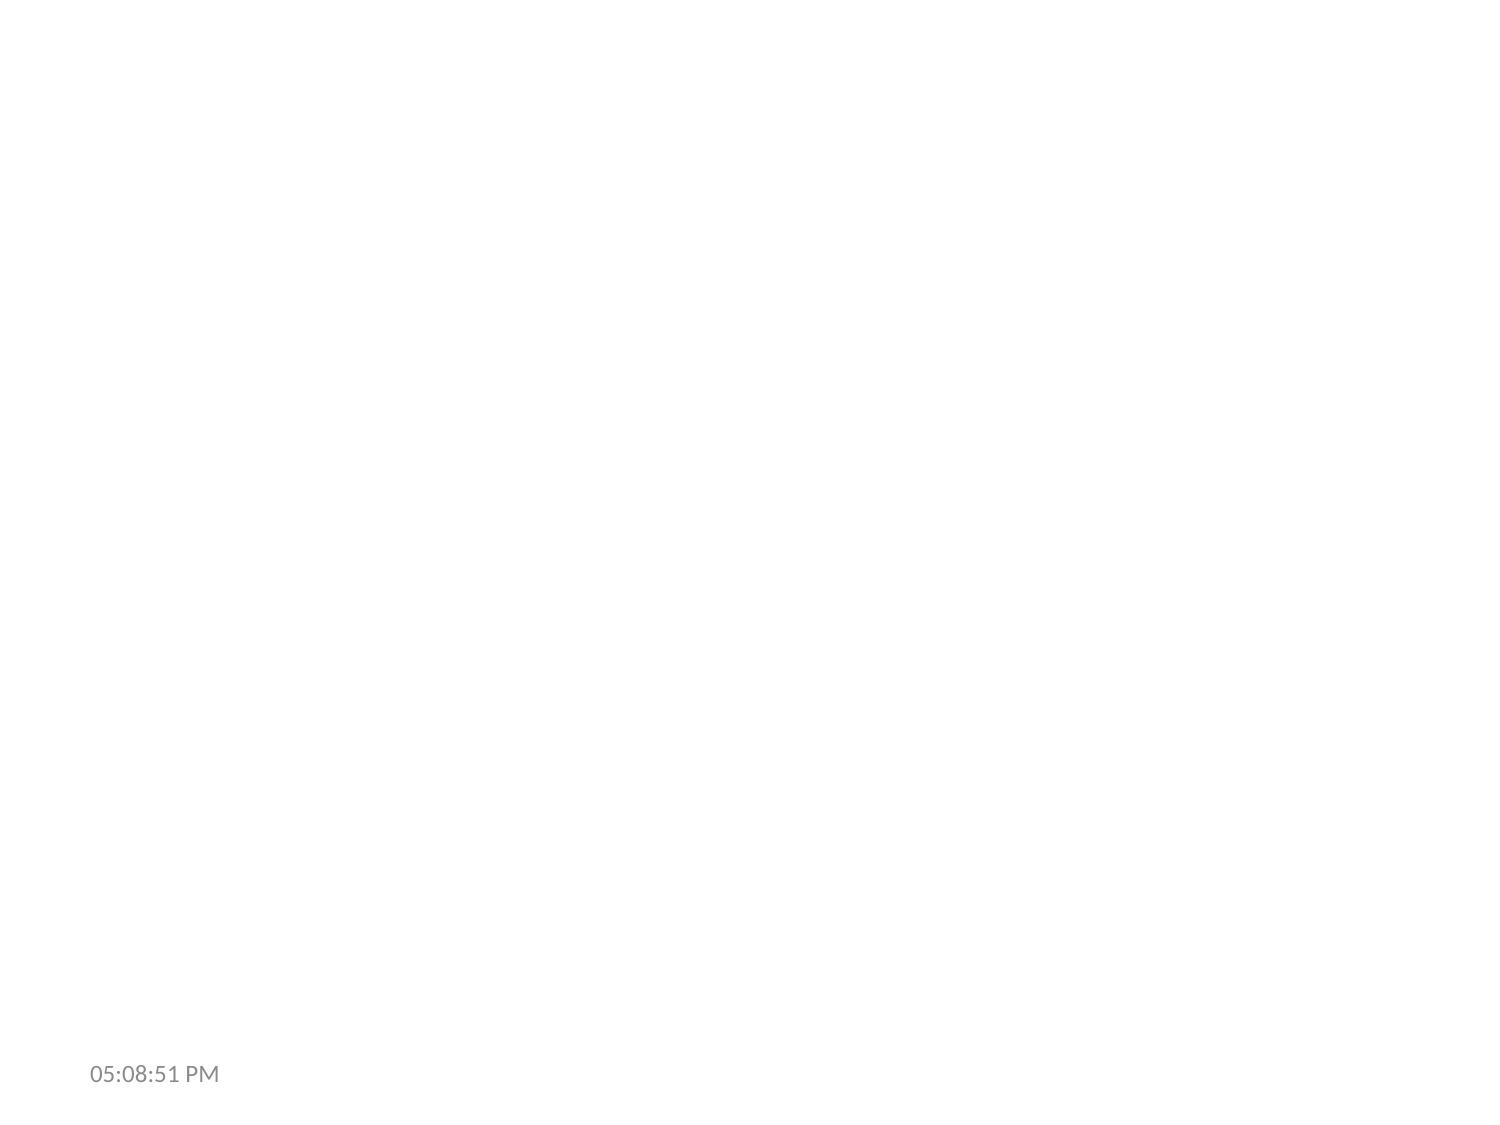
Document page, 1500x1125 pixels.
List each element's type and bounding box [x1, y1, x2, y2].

slide_number [75, 1042, 425, 1103]
